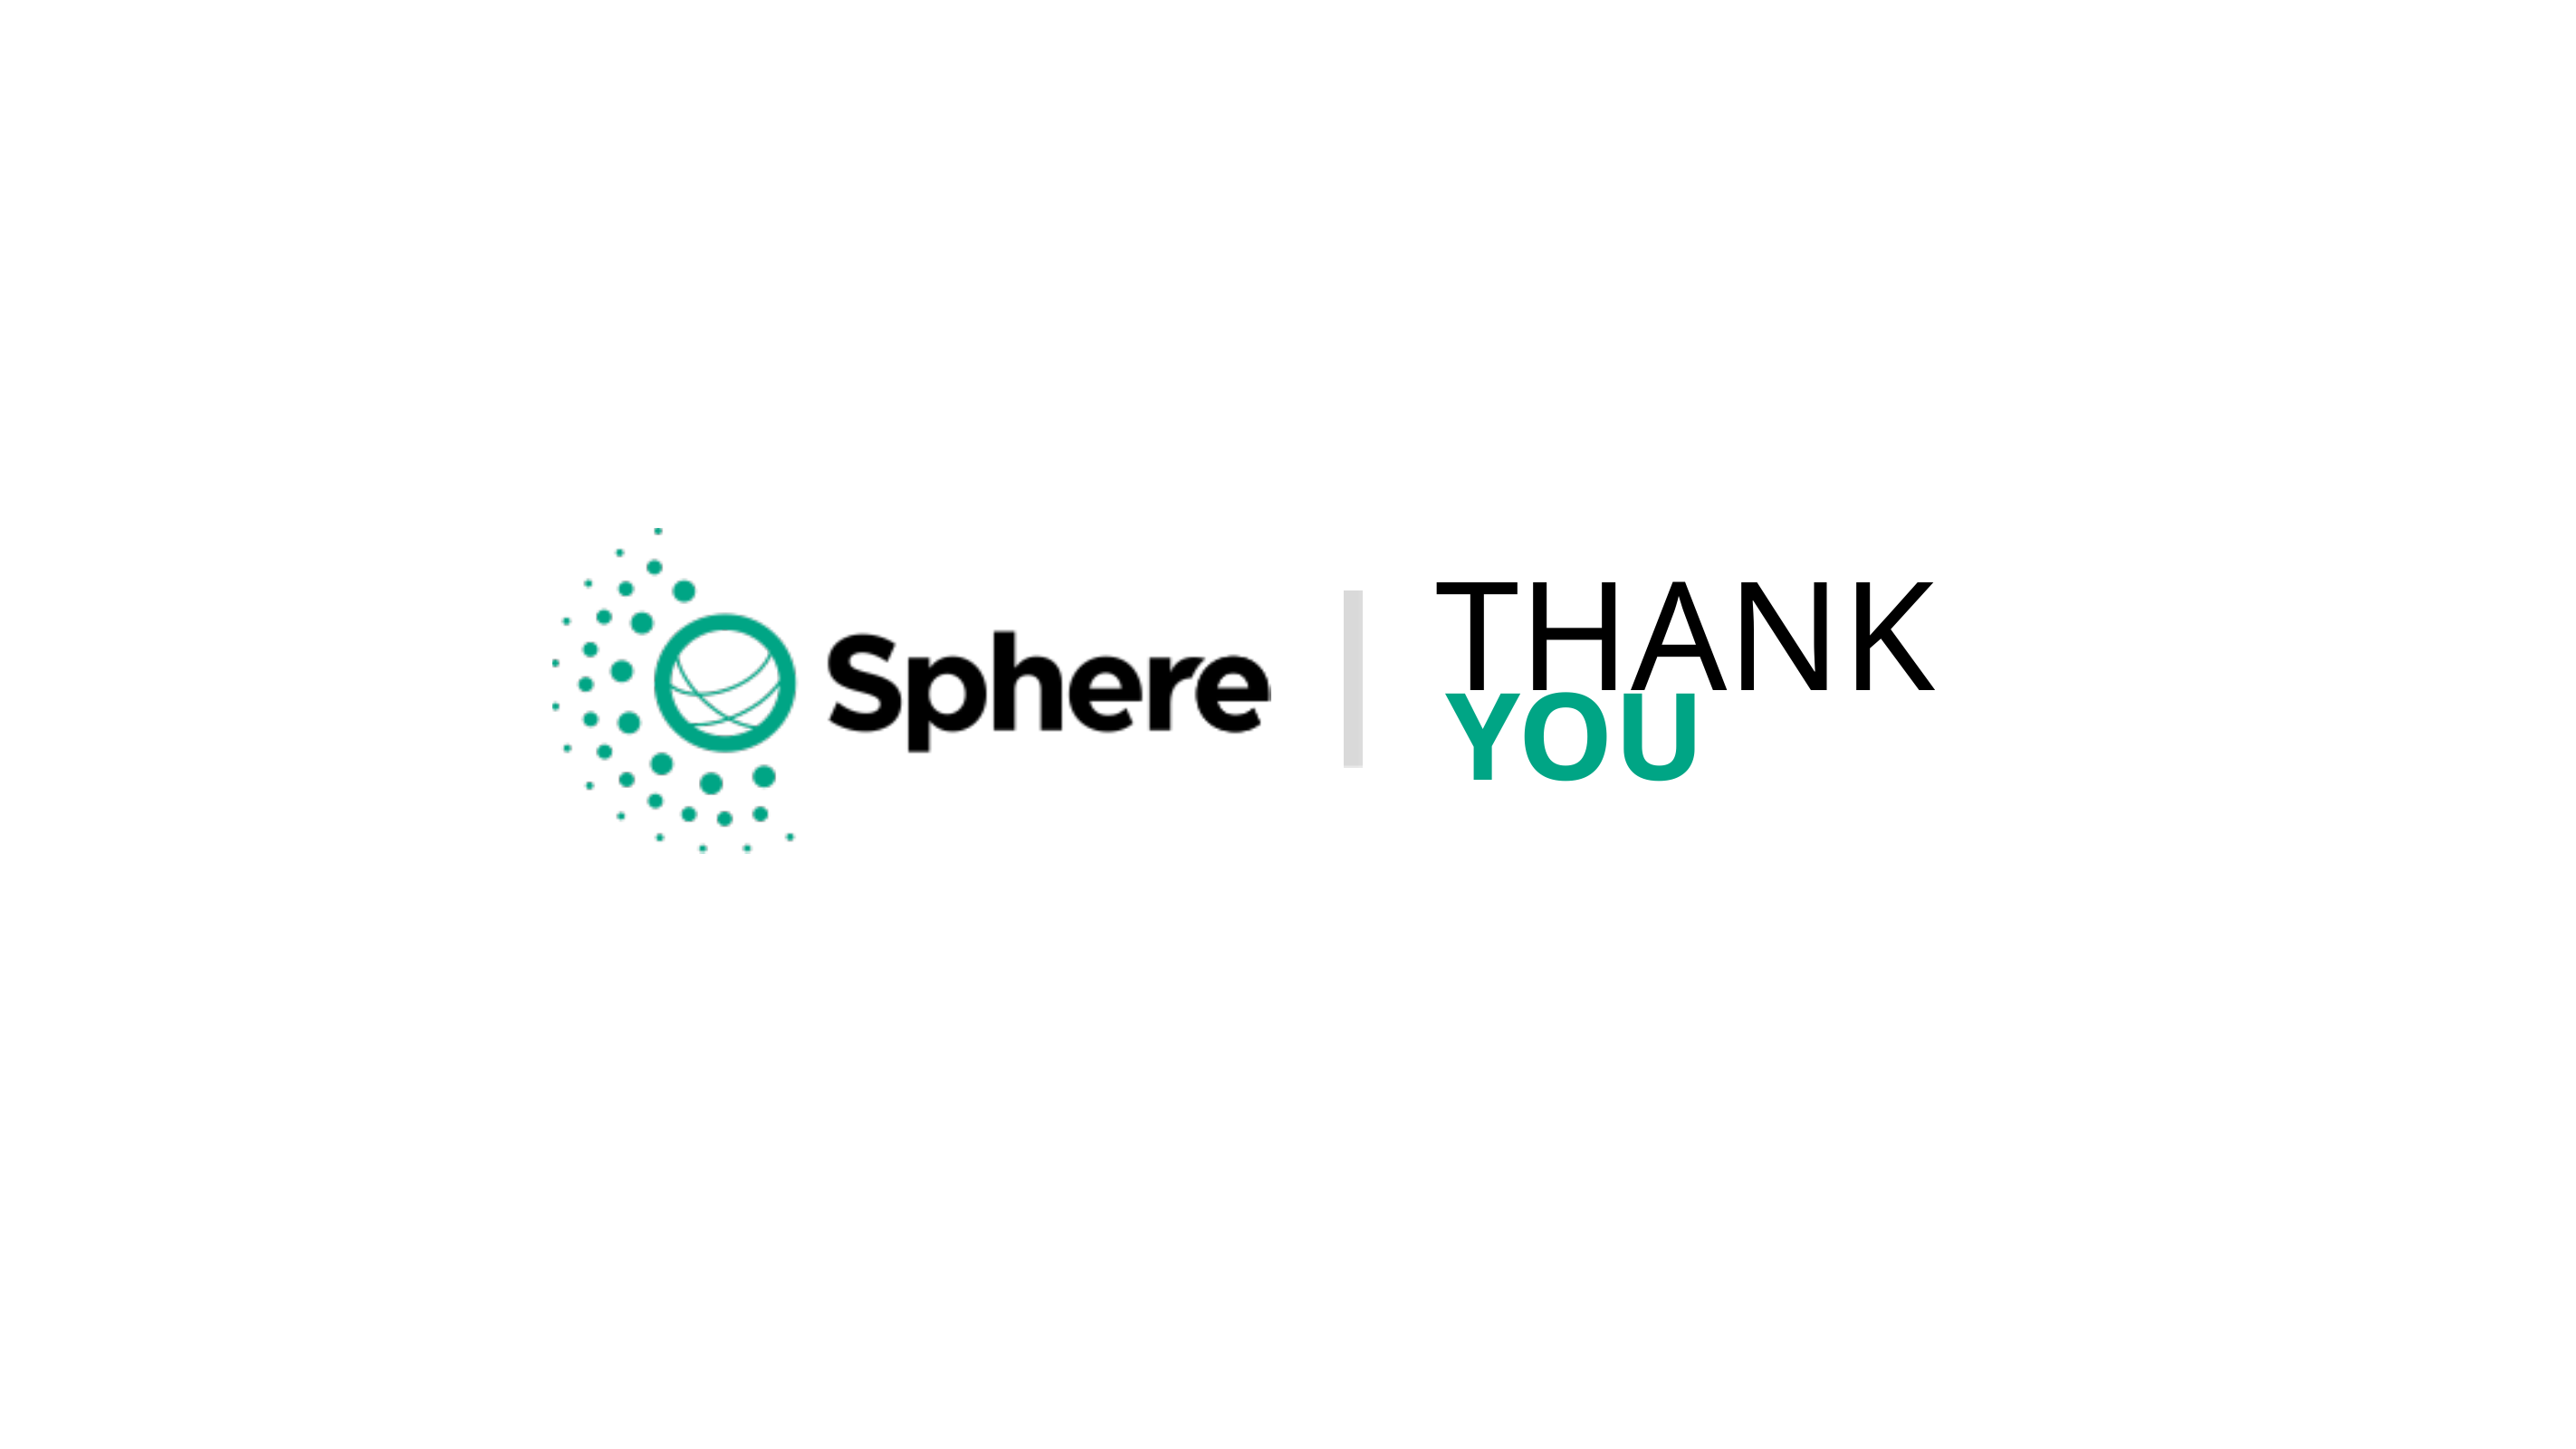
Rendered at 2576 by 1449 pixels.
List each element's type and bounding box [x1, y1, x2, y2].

picture [552, 528, 1271, 854]
picture [1344, 590, 1363, 768]
